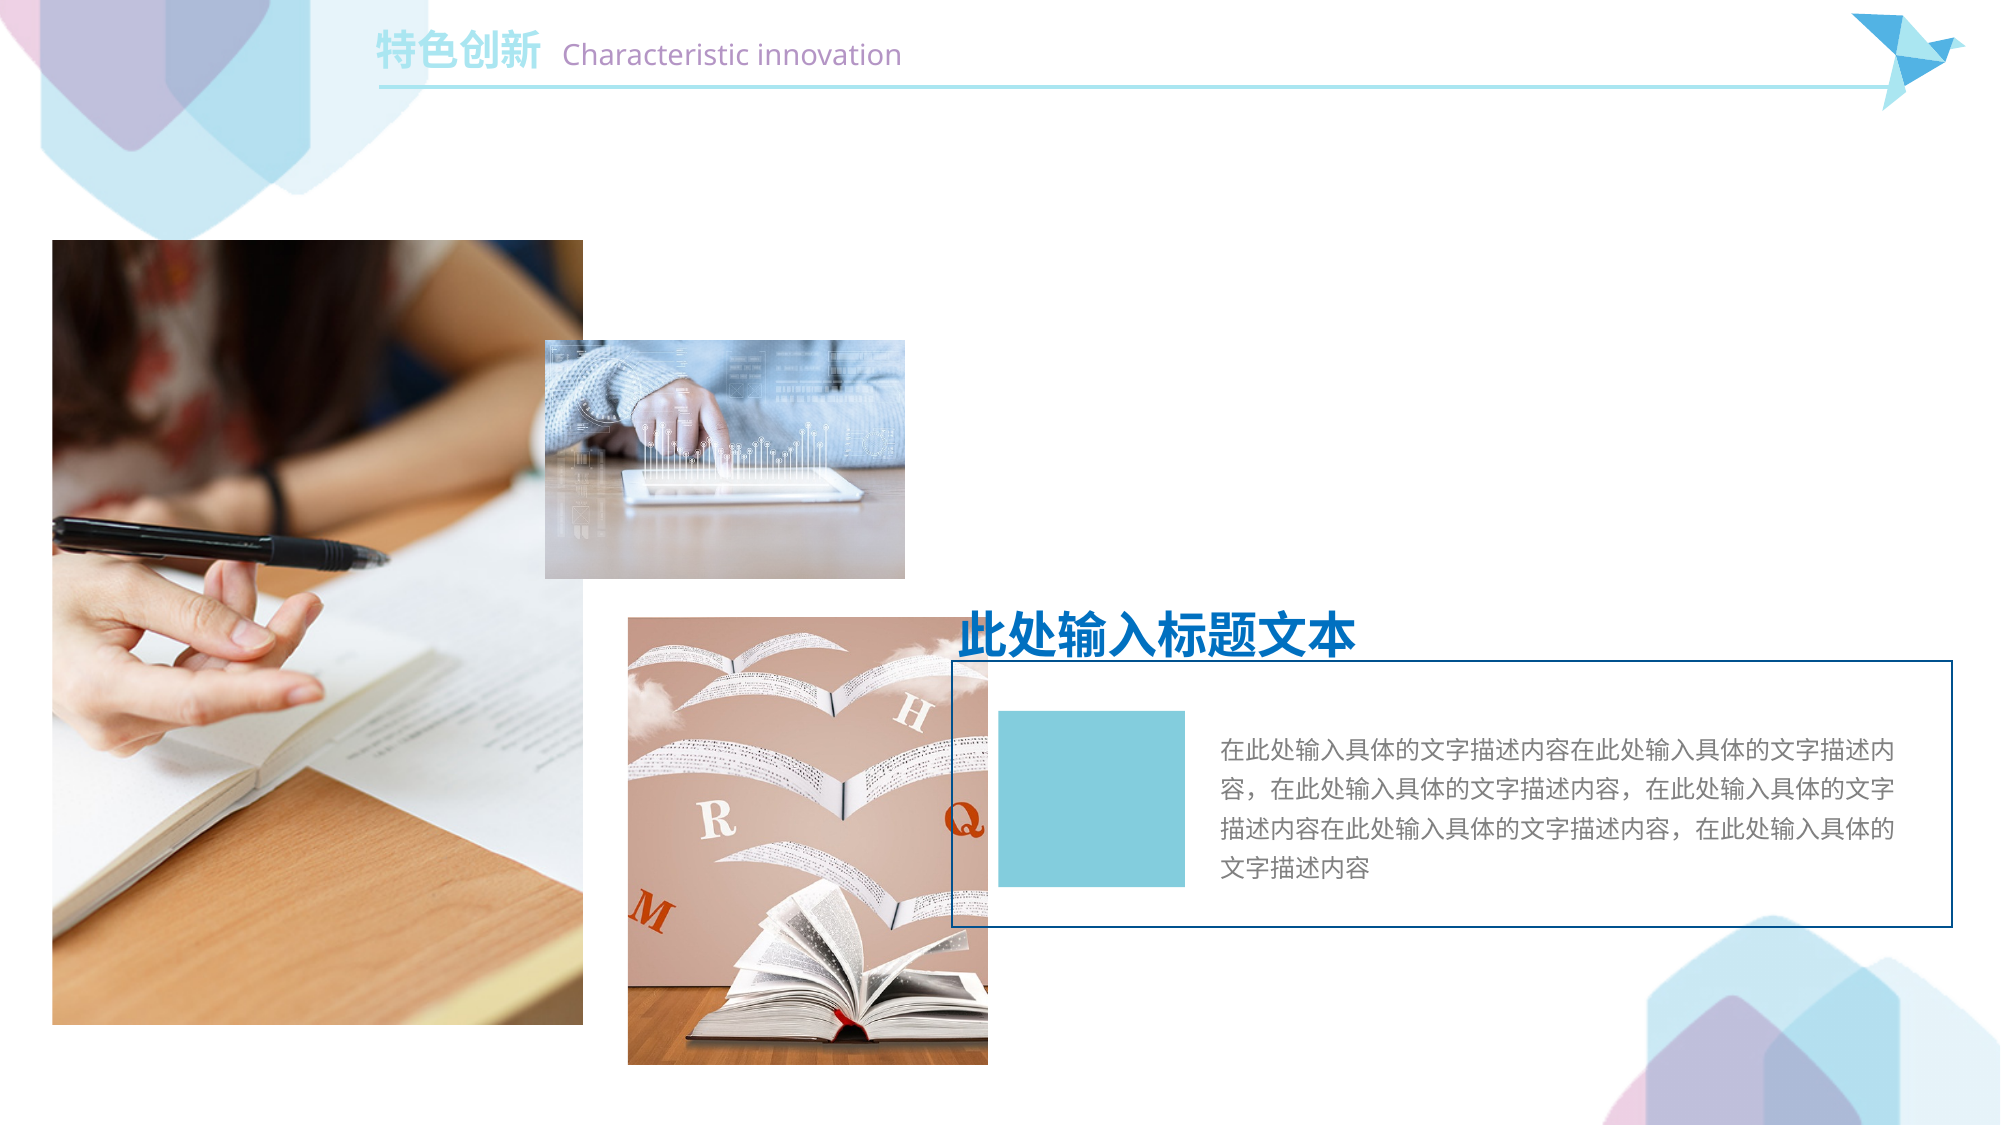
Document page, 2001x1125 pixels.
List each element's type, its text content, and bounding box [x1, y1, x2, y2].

picture [1604, 855, 2001, 1125]
picture [627, 617, 988, 1065]
text_box [988, 660, 1953, 928]
text_box [997, 710, 1186, 888]
text_box 在此处输入具体的文字描述内容在此处输入具体的文字描述内容，在此处输入具体的文字描述内容，在此处输入具体的文字描述内容在此处输入具体的文字描述内容，在此处输入具体的文字描述内容 [1205, 717, 1921, 930]
picture [0, 0, 905, 1025]
text_box 此处输入标题文本 [942, 539, 1564, 671]
